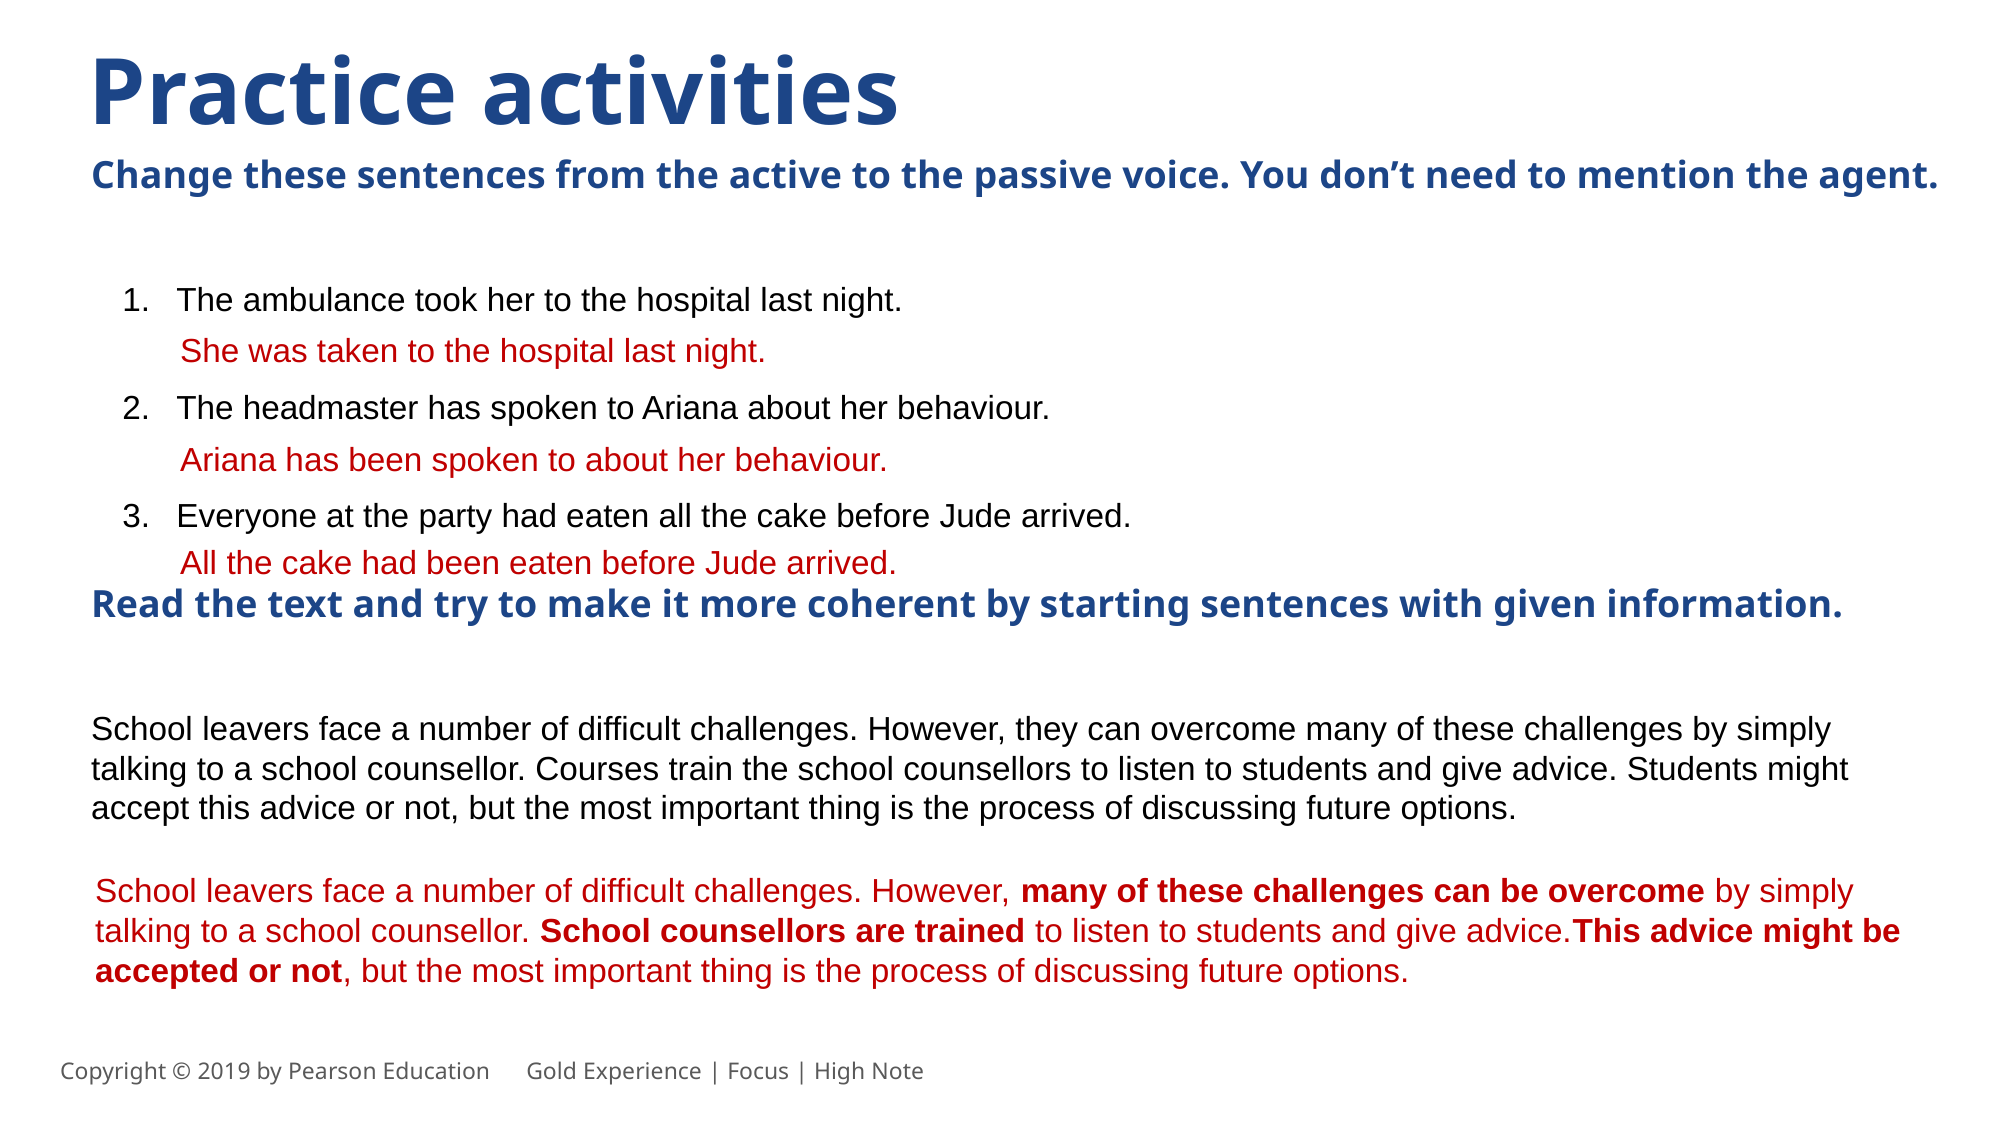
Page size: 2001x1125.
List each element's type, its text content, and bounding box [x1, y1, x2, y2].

text_box The ambulance took her to the hospital last night. [86, 270, 1914, 339]
text_box Change these sentences from the active to the passive voice. You don’t need to mention the agent. [76, 148, 1972, 248]
text_box All the cake had been eaten before Jude arrived. [165, 534, 1912, 577]
text_box The headmaster has spoken to Ariana about her behaviour. [86, 378, 1914, 447]
text_box Ariana has been spoken to about her behaviour. [165, 430, 1912, 486]
text_box School leavers face a number of difficult challenges. However, many of these challenges can be overcome by simply talking to a school counsellor. School counsellors are trained to listen to students and give advice.This advice might be accepted or not, but the most important thing is the process of discussing future options. [80, 844, 1920, 1015]
text_box Everyone at the party had eaten all the cake before Jude arrived. [86, 487, 1914, 556]
text_box Practice activities [73, 37, 1181, 169]
text_box Read the text and try to make it more coherent by starting sentences with given information. [76, 577, 1972, 677]
text_box School leavers face a number of difficult challenges. However, they can overcome many of these challenges by simply talking to a school counsellor. Courses train the school counsellors to listen to students and give advice. Students might accept this advice or not, but the most important thing is the process of discussing future options. [76, 699, 1904, 935]
footer Copyright © 2019 by Pearson Education Gold Experience | Focus | High Note [45, 1040, 1084, 1101]
text_box She was taken to the hospital last night. [165, 321, 1912, 377]
